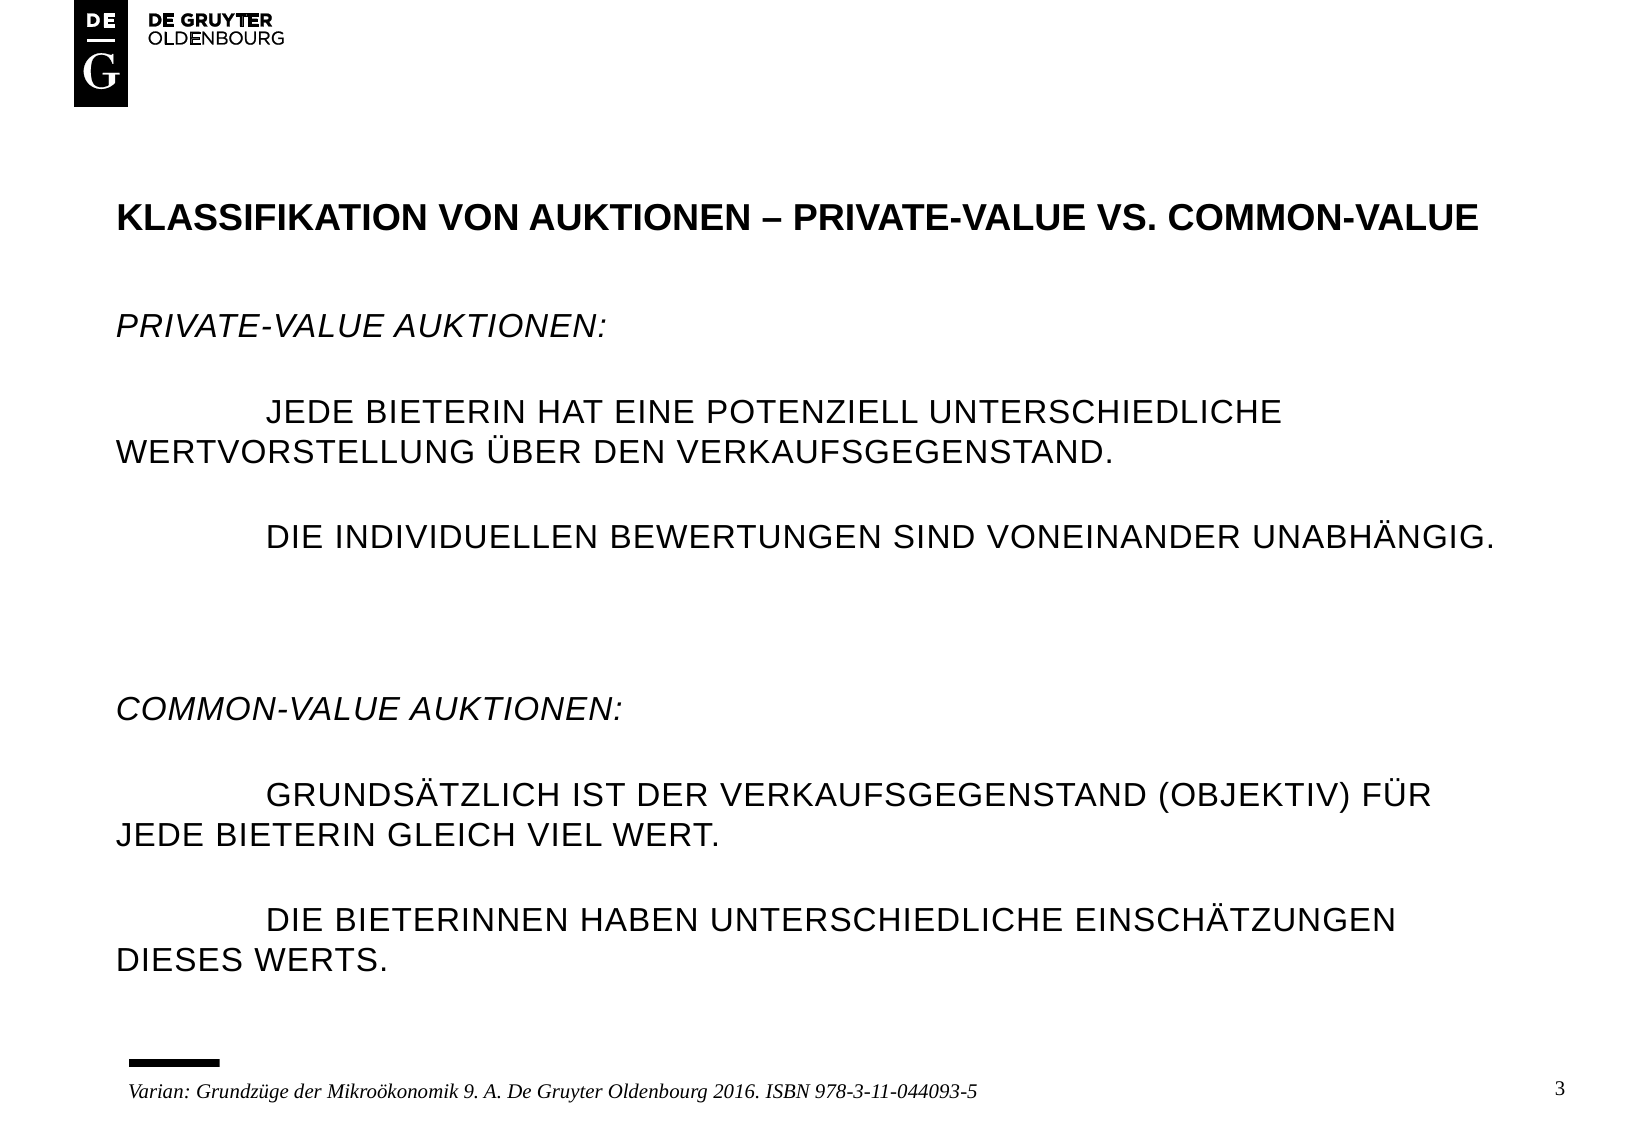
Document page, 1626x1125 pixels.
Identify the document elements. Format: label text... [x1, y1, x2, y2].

slide_number 3 [1554, 1074, 1614, 1104]
title Klassifikation von auktionen – private-value vs. Common-value [116, 192, 1543, 263]
list Private-value auktionen: jede Bieterin hat eine potenziell unterschiedliche wertvorstellung über den verkaufsgegenstand. die individuellen bewertungen sind voneinander unabhängig. Common-value auktionen: grundsätzlich ist der verkaufsgegenstand (objektiv) für jede Bieterin gleich viel wert. die bieterinnen haben unterschiedliche einschätzungen dieses Werts. [115, 304, 1543, 1004]
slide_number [128, 1077, 1539, 1108]
